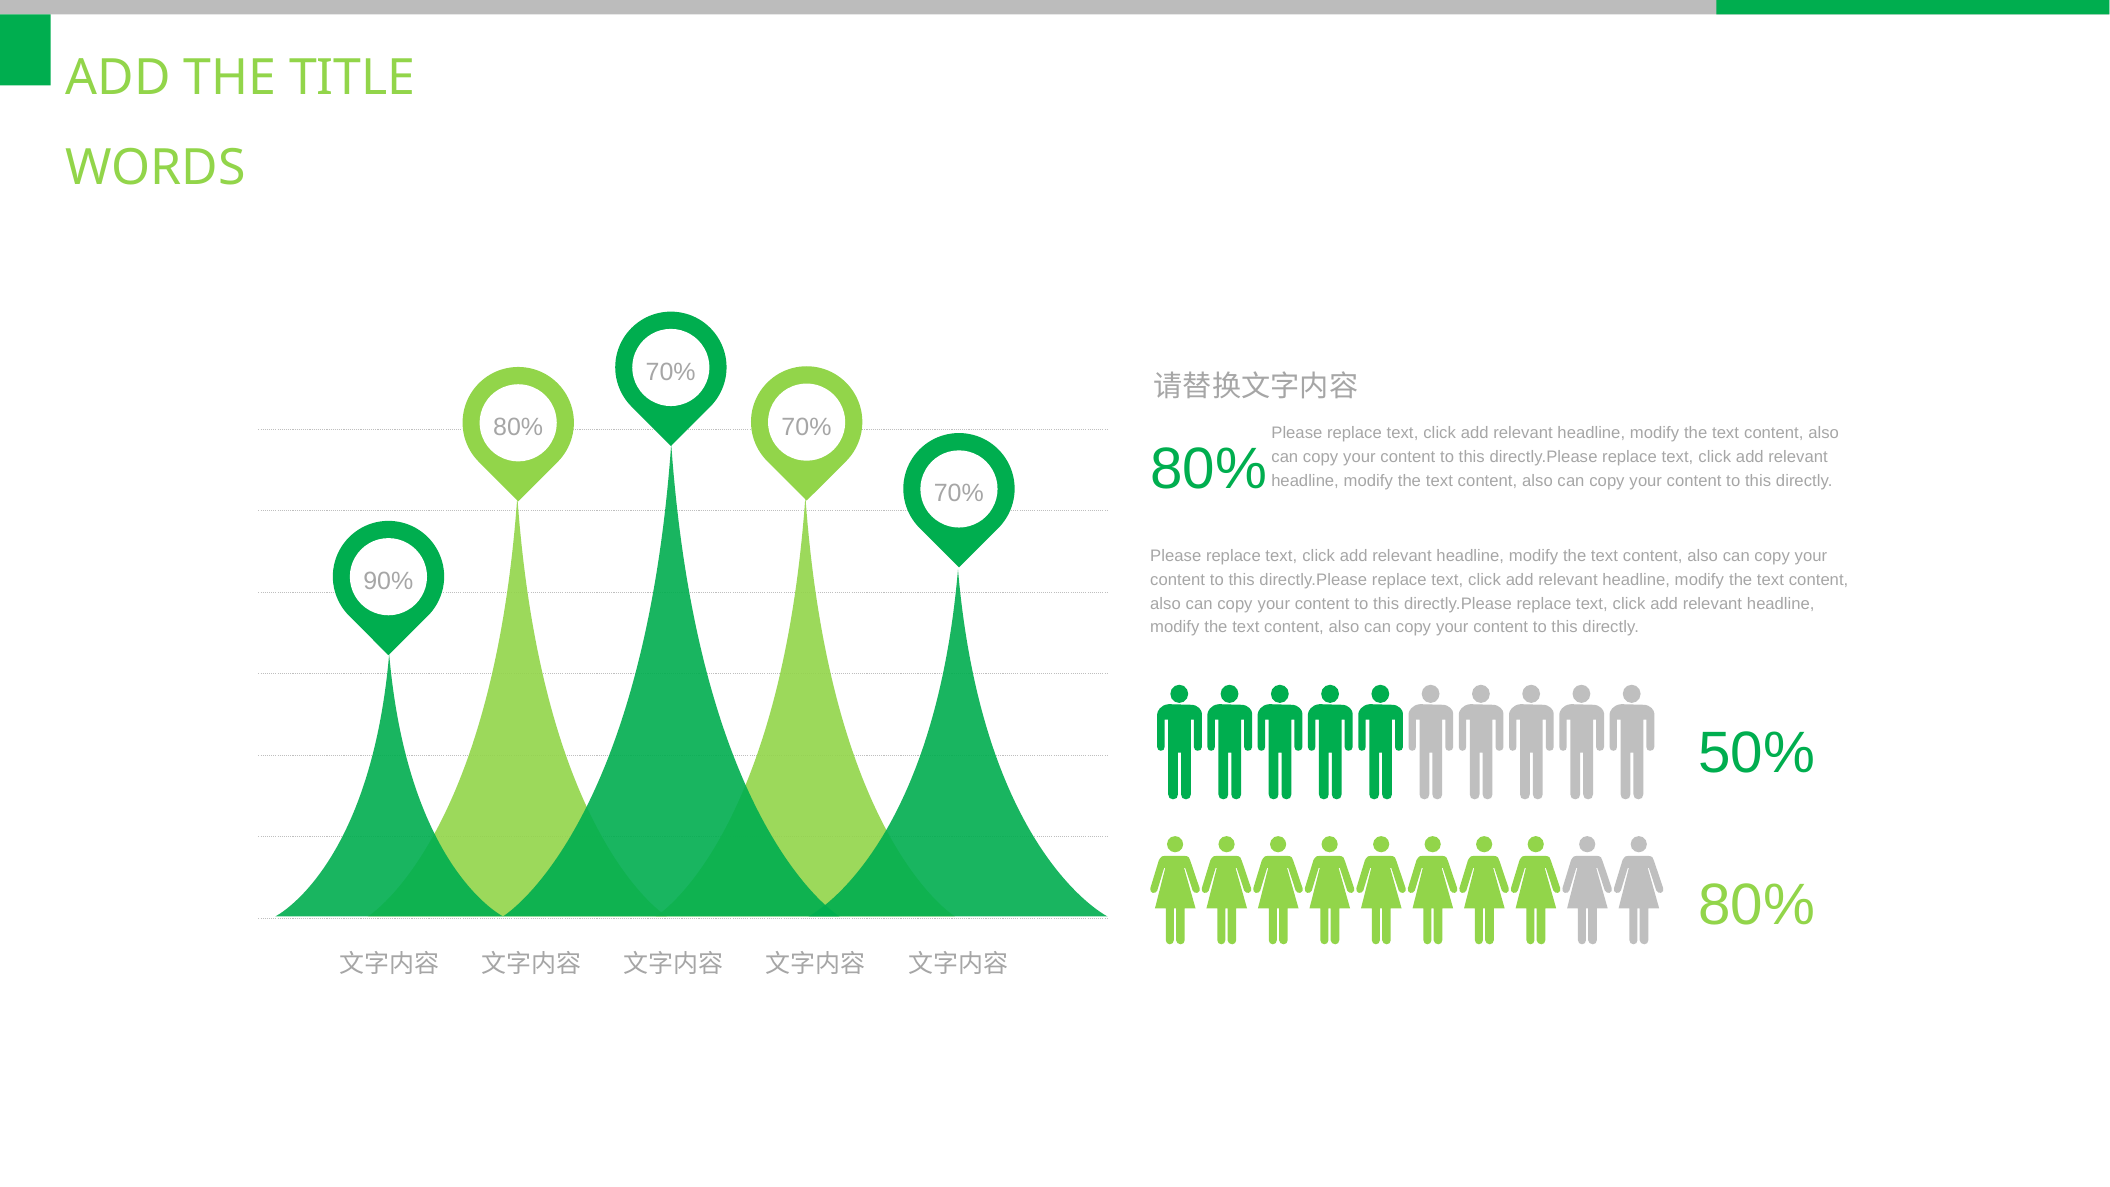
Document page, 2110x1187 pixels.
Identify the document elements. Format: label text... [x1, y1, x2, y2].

text_box 文字内容 [623, 941, 724, 978]
text_box ADD THE TITLE WORDS [50, 7, 583, 202]
text_box 文字内容 [907, 941, 1009, 978]
text_box 请替换文字内容 [1153, 360, 1463, 403]
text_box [258, 429, 1108, 919]
text_box 80% [1698, 852, 1816, 937]
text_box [1157, 684, 1655, 800]
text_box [903, 433, 1015, 545]
text_box 文字内容 [339, 941, 440, 978]
text_box 文字内容 [765, 941, 866, 978]
text_box 80% [1150, 416, 1268, 501]
text_box 50% [1698, 700, 1816, 785]
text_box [332, 520, 445, 633]
text_box Please replace text, click add relevant headline, modify the text content, also can copy your content to this directly.Please replace text, click add relevant headline, modify the text content, also can copy your content to this directly.Please replace text, click add relevant headline, modify the text content, also can copy your content to this directly. [1150, 540, 1850, 637]
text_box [615, 311, 727, 423]
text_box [462, 366, 574, 479]
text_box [750, 366, 863, 478]
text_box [1149, 836, 1664, 945]
text_box Please replace text, click add relevant headline, modify the text content, also can copy your content to this directly.Please replace text, click add relevant headline, modify the text content, also can copy your content to this directly. [1271, 417, 1850, 490]
text_box 文字内容 [481, 941, 582, 978]
